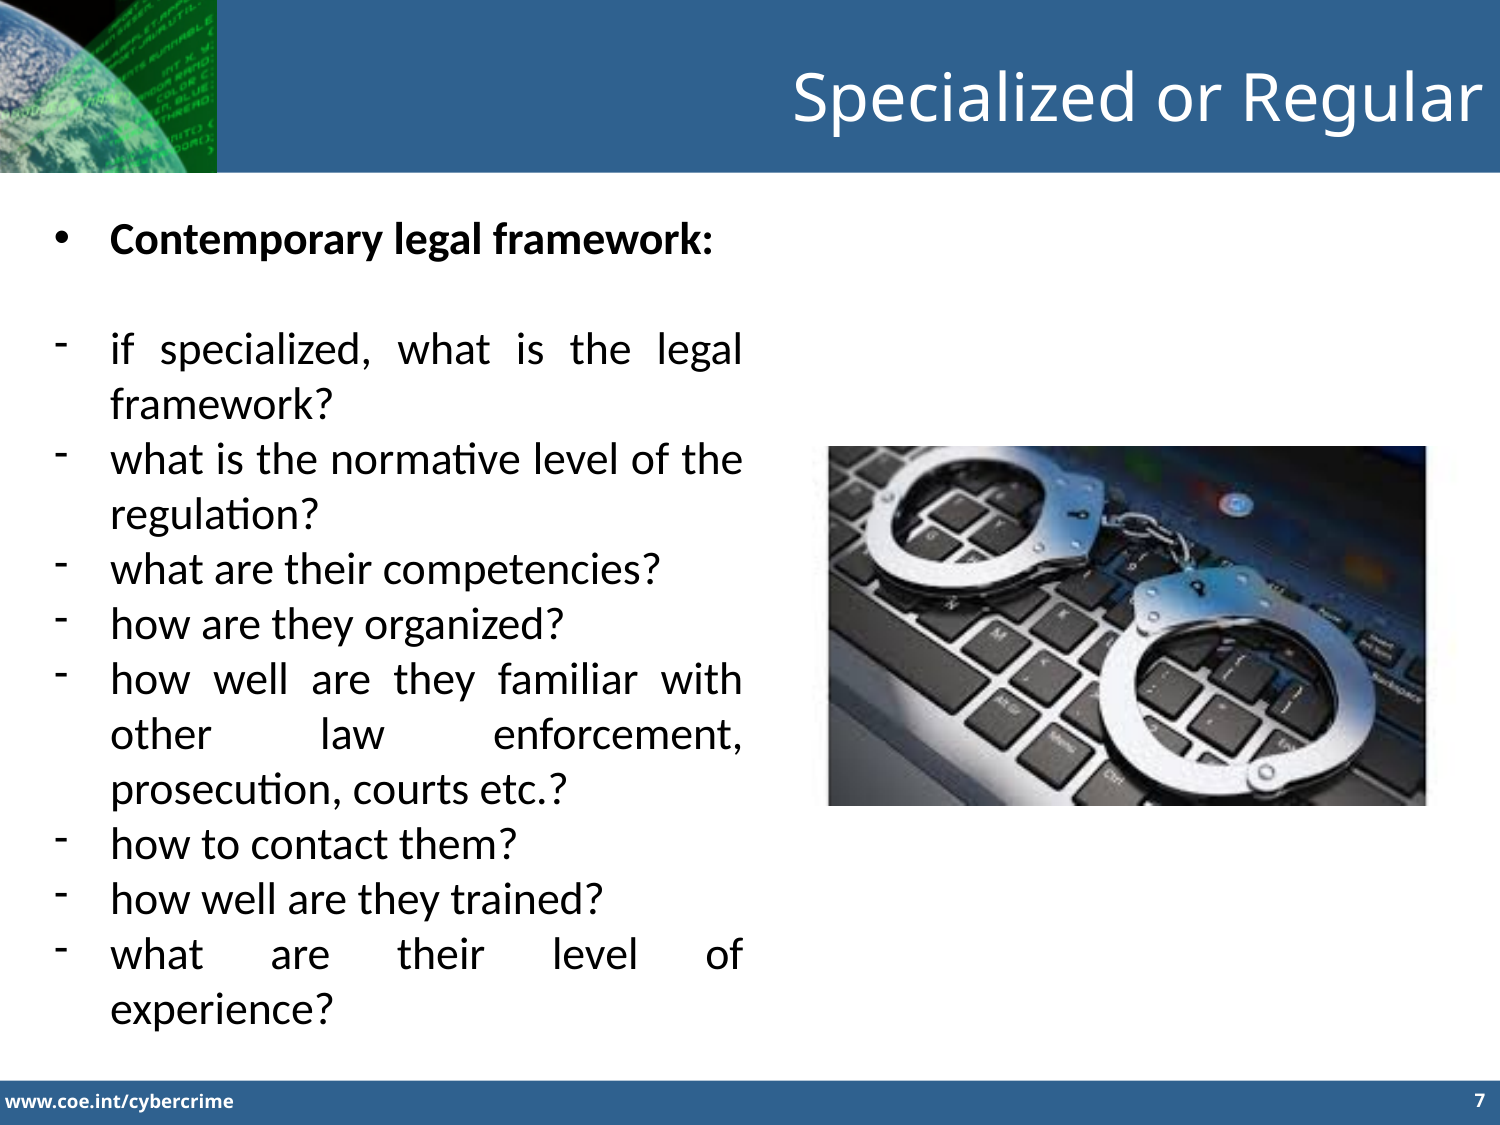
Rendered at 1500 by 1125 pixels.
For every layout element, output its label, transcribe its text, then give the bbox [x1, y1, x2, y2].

text_box Contemporary legal framework: if specialized, what is the legal framework? what is the normative level of the regulation? what are their competencies? how are they organized? how well are they familiar with other law enforcement, prosecution, courts etc.? how to contact them? how well are they trained? what are their level of experience? [39, 201, 759, 1042]
slide_number 7 [1149, 1081, 1500, 1125]
text_box Specialized or Regular [295, 18, 1500, 171]
picture [758, 446, 1500, 806]
picture [0, 1, 217, 173]
